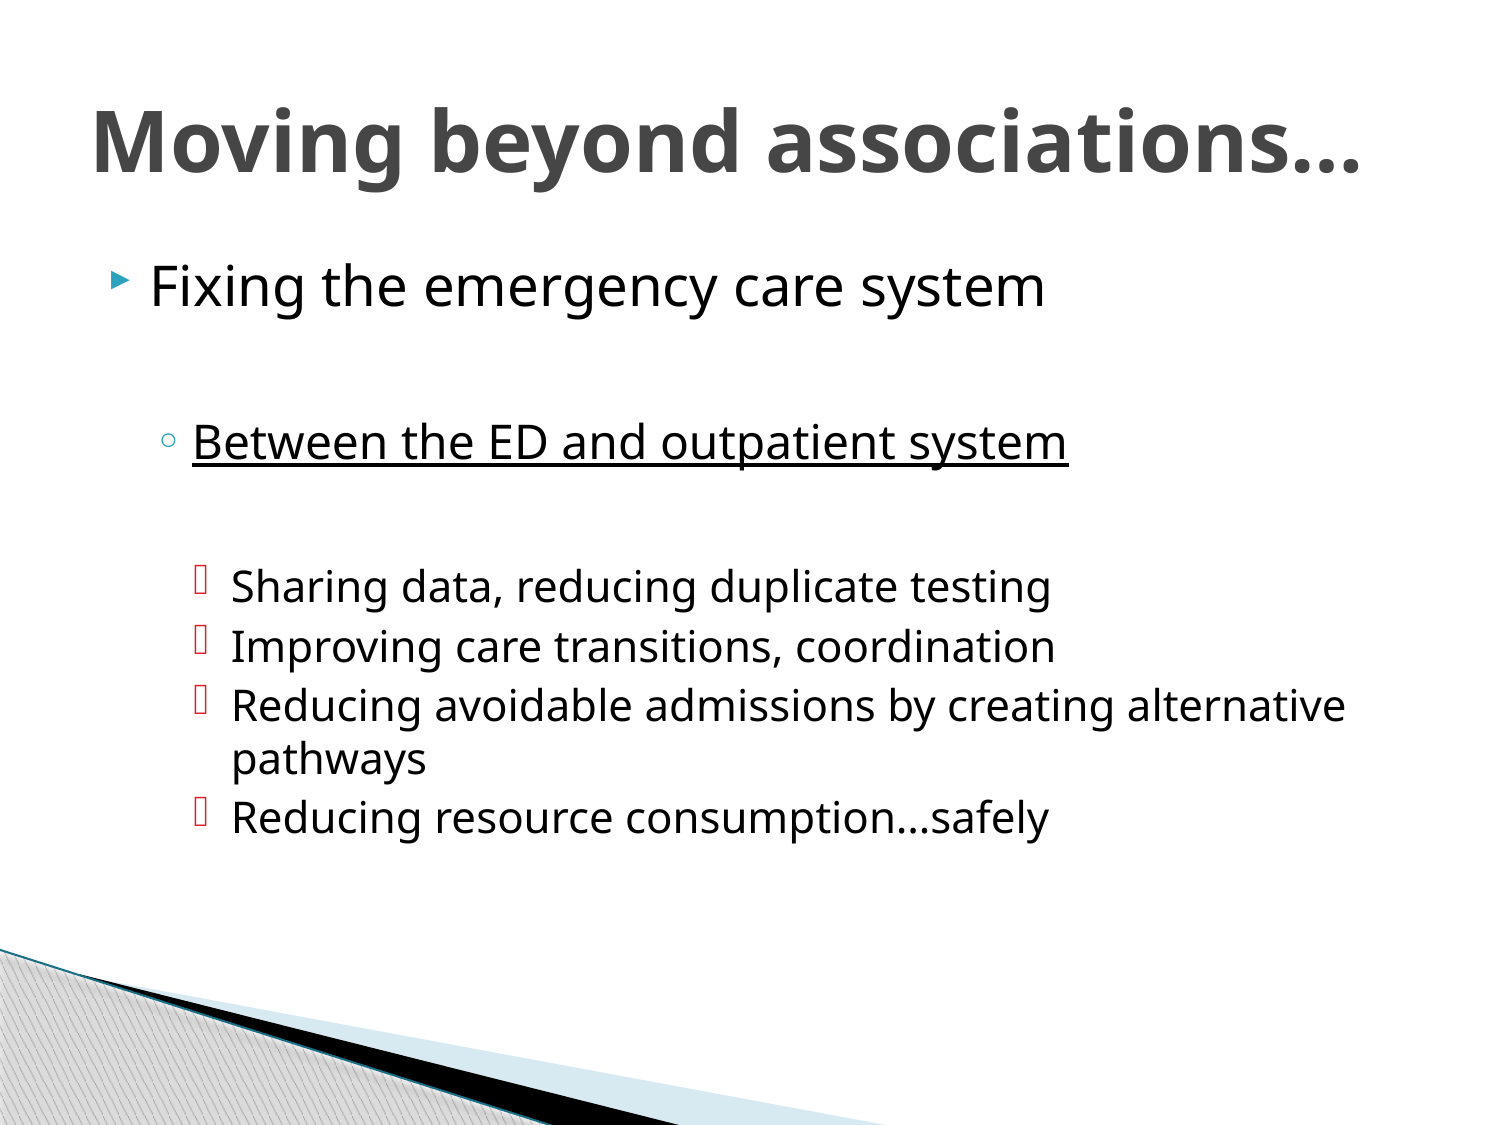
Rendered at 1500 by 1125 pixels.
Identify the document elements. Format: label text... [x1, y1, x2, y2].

list Fixing the emergency care system Between the ED and outpatient system Sharing data, reducing duplicate testing Improving care transitions, coordination Reducing avoidable admissions by creating alternative pathways Reducing resource consumption…safely [74, 242, 1426, 986]
title Moving beyond associations… [75, 45, 1425, 233]
